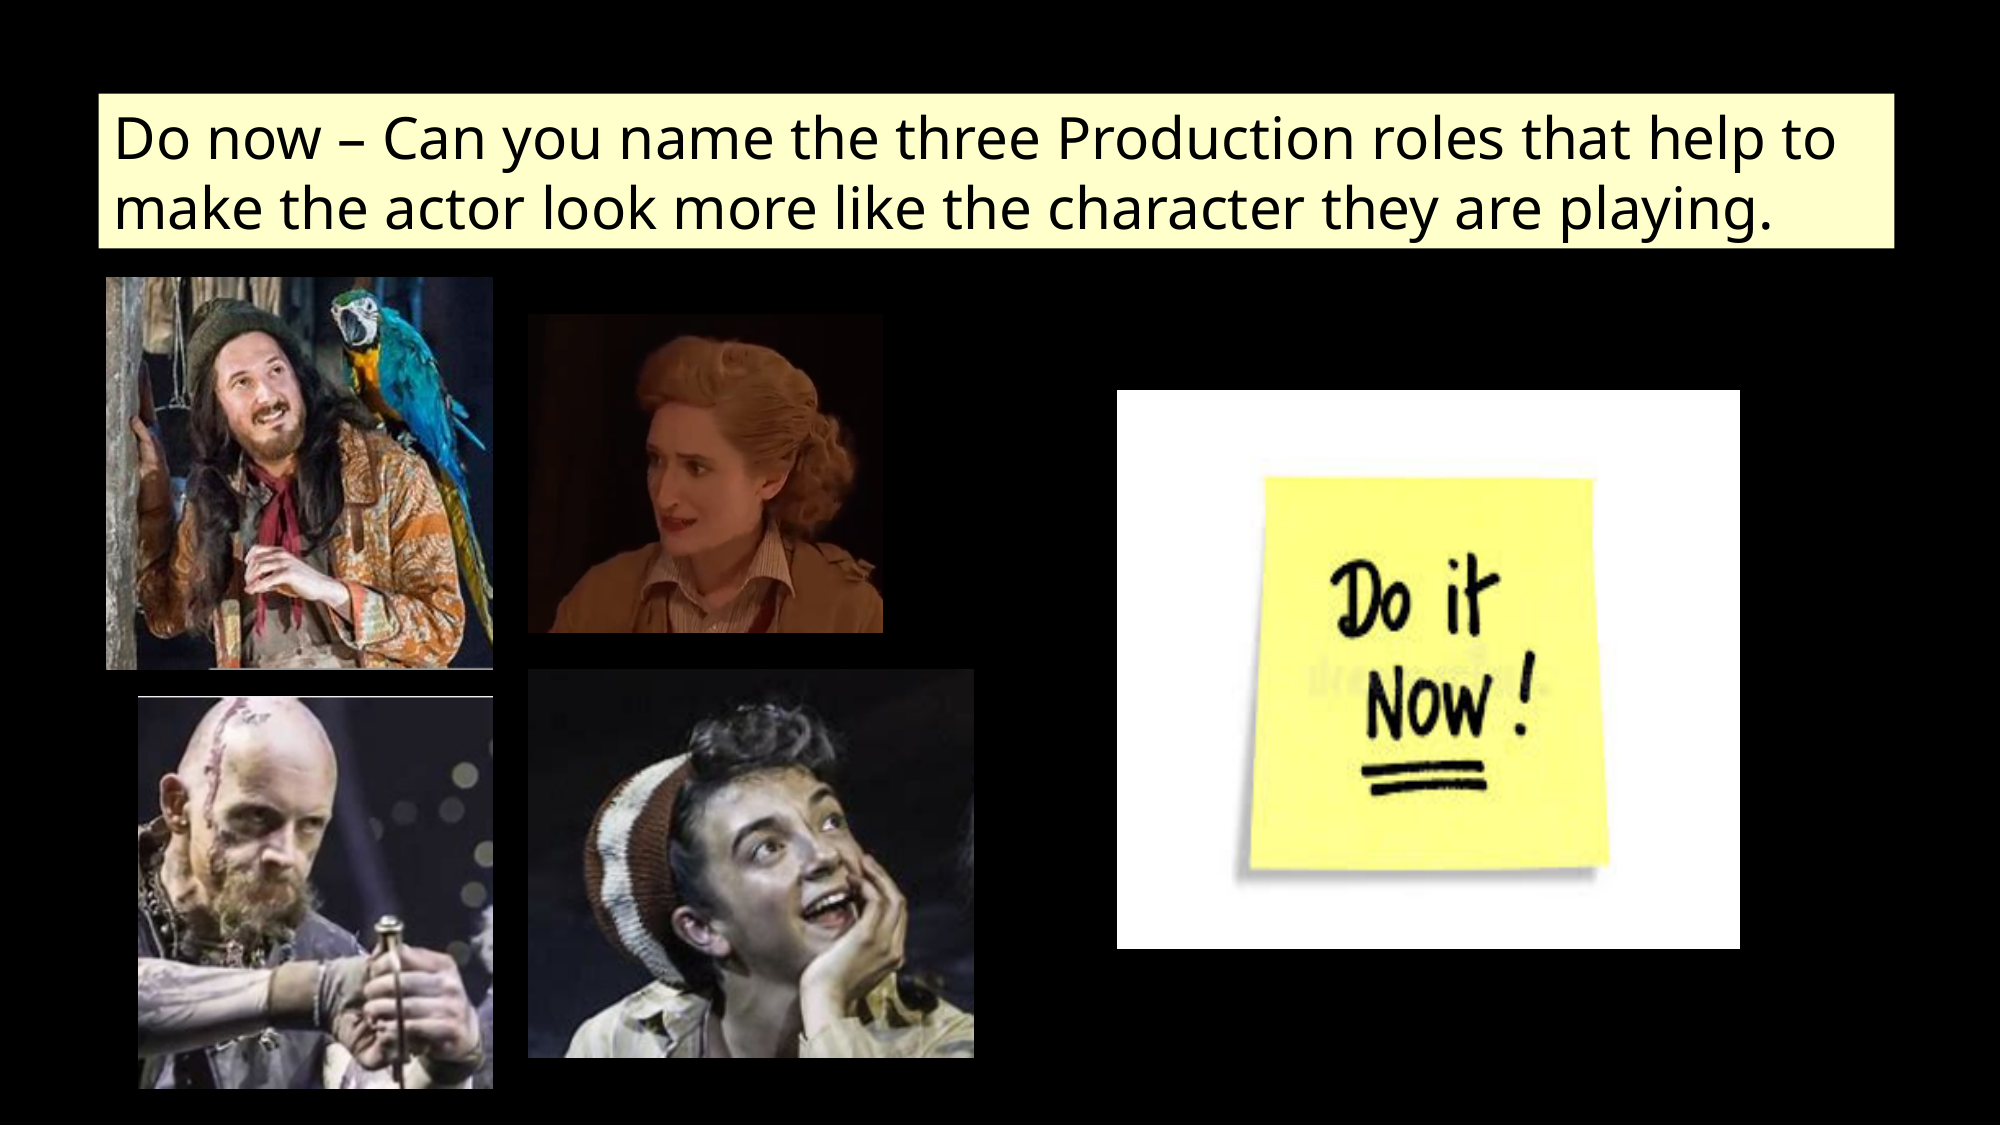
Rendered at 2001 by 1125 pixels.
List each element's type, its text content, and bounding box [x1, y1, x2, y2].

picture [106, 277, 493, 670]
picture [528, 669, 974, 1059]
picture [528, 314, 883, 633]
picture [138, 696, 493, 1089]
text_box Do now – Can you name the three Production roles that help to make the actor look more like the character they are playing. [98, 93, 1895, 249]
picture [1117, 390, 1740, 949]
